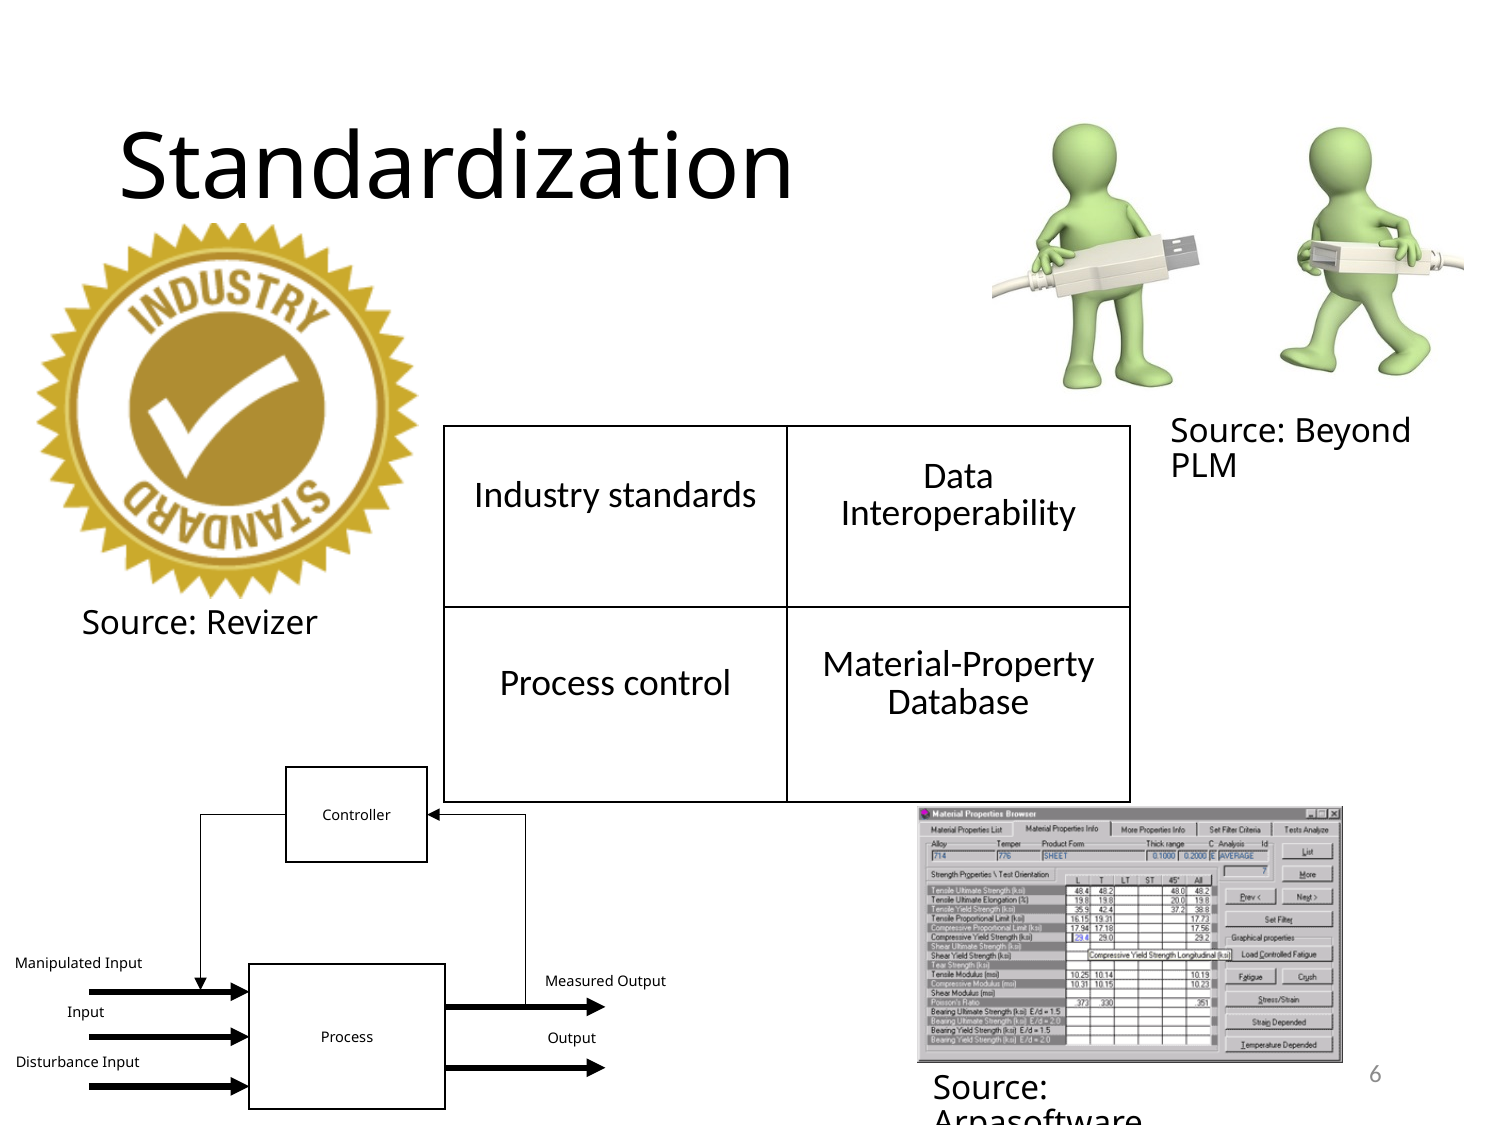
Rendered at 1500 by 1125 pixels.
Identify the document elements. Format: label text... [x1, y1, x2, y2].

table_cell Process control [445, 608, 786, 767]
title Standardization [103, 59, 1397, 278]
list Source: Revizer [66, 599, 356, 661]
slide_number 6 [1280, 1042, 1397, 1103]
table_header Industry standards [445, 427, 786, 606]
picture [992, 69, 1464, 410]
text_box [0, 767, 792, 1110]
text_box Source: Arpasoftware [917, 1063, 1280, 1121]
text_box Source: Beyond PLM [1155, 405, 1492, 491]
picture [917, 806, 1343, 1063]
table_header Data Interoperability [788, 427, 1129, 606]
picture [36, 223, 419, 599]
table_cell Material-Property Database [788, 608, 1129, 801]
